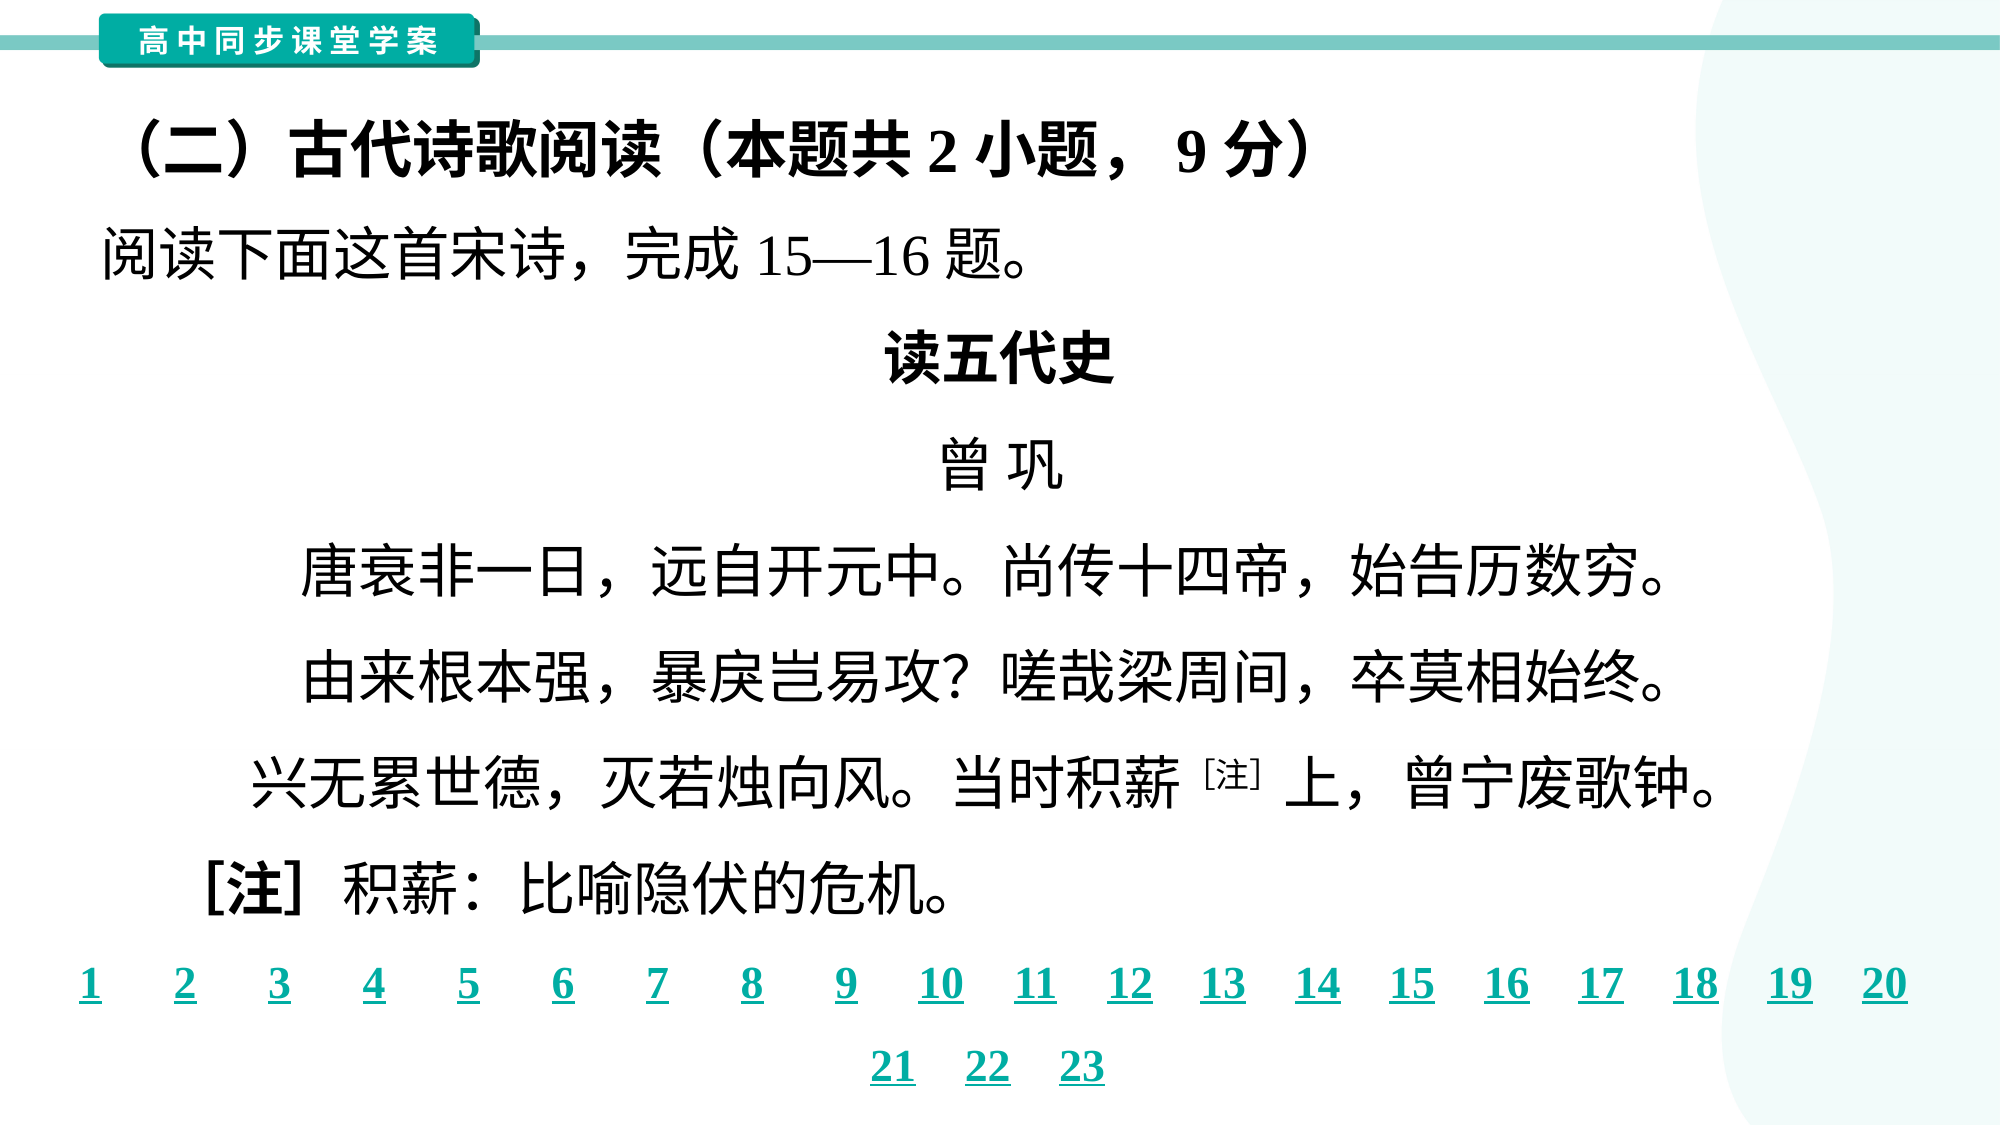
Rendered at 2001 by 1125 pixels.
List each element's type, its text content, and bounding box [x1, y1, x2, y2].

text_box 阅读下面这首宋诗，完成15—16题。 [100, 182, 1899, 285]
picture [0, 0, 2000, 1125]
text_box 读五代史 曾 巩 唐衰非一日，远自开元中。尚传十四帝，始告历数穷。 由来根本强，暴戾岂易攻？嗟哉梁周间，卒莫相始终。 兴无累世德，灭若烛向风。当时积薪［注］上，曾宁废歌钟。 ［注］积薪：比喻隐伏的危机。 [100, 285, 1899, 923]
text_box （二）古代诗歌阅读（本题共2小题，9分） [100, 76, 1899, 182]
